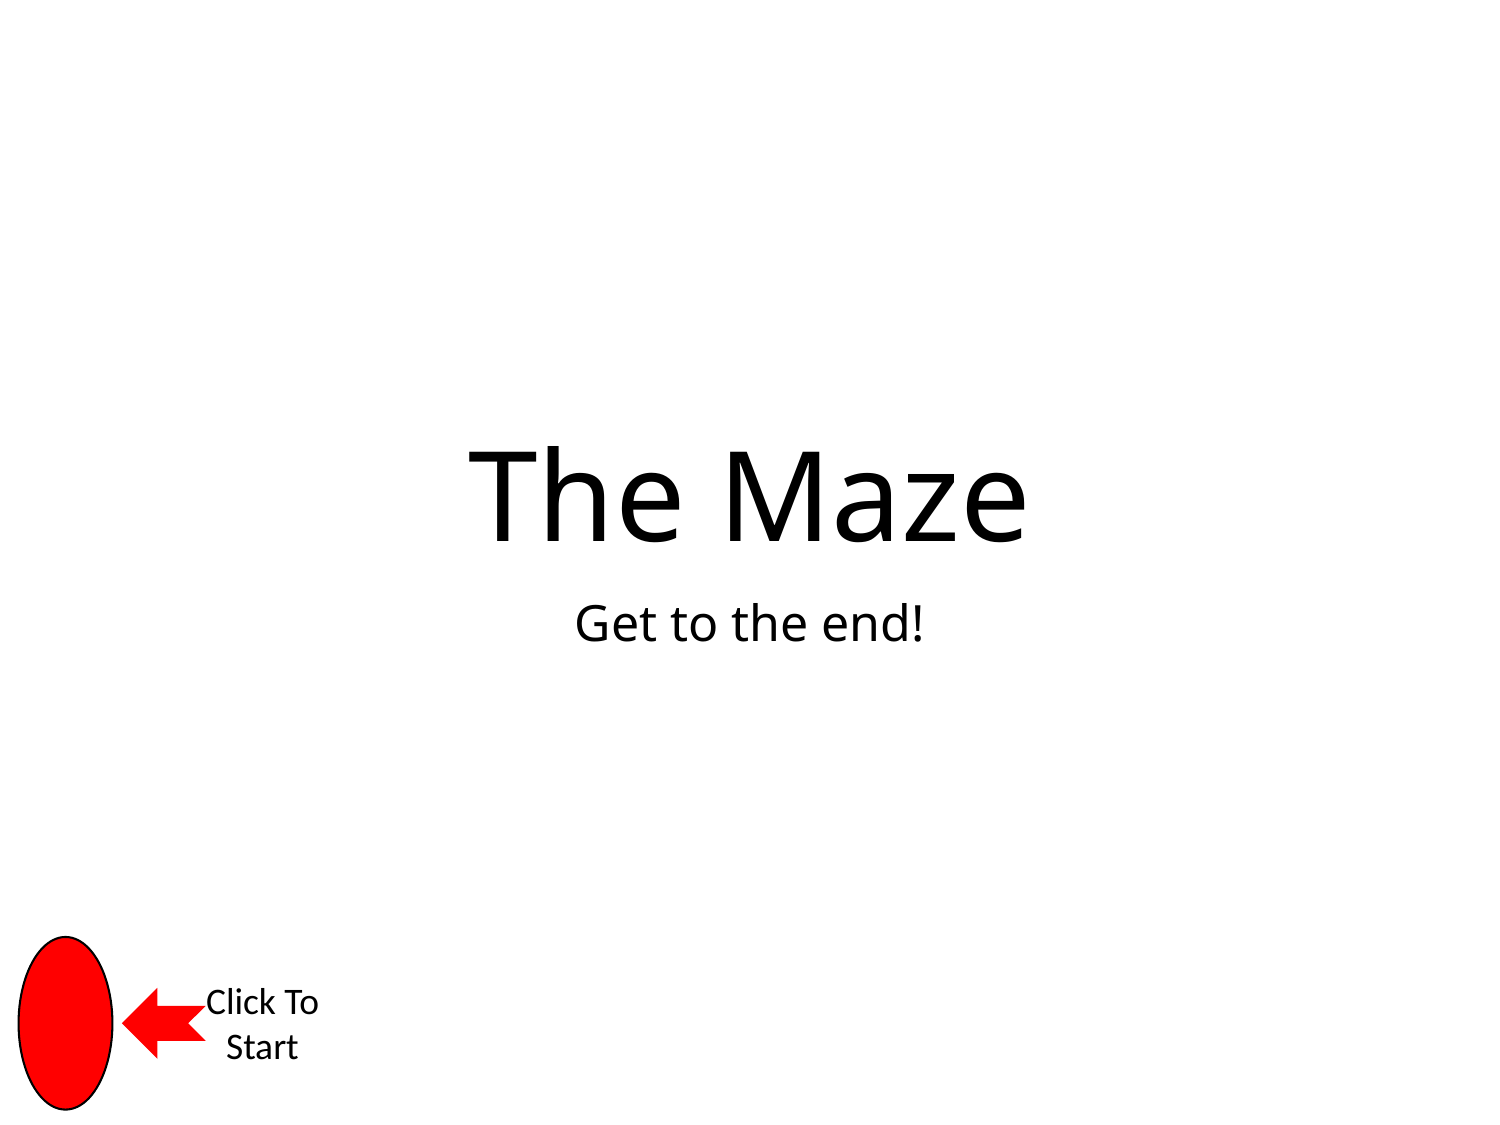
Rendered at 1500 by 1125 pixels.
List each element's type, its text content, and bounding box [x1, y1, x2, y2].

text_box Click To Start [187, 970, 338, 1075]
title The Maze [112, 184, 1388, 576]
subtitle Get to the end! [187, 590, 1313, 863]
text_box [17, 935, 114, 1111]
text_box [121, 987, 206, 1059]
